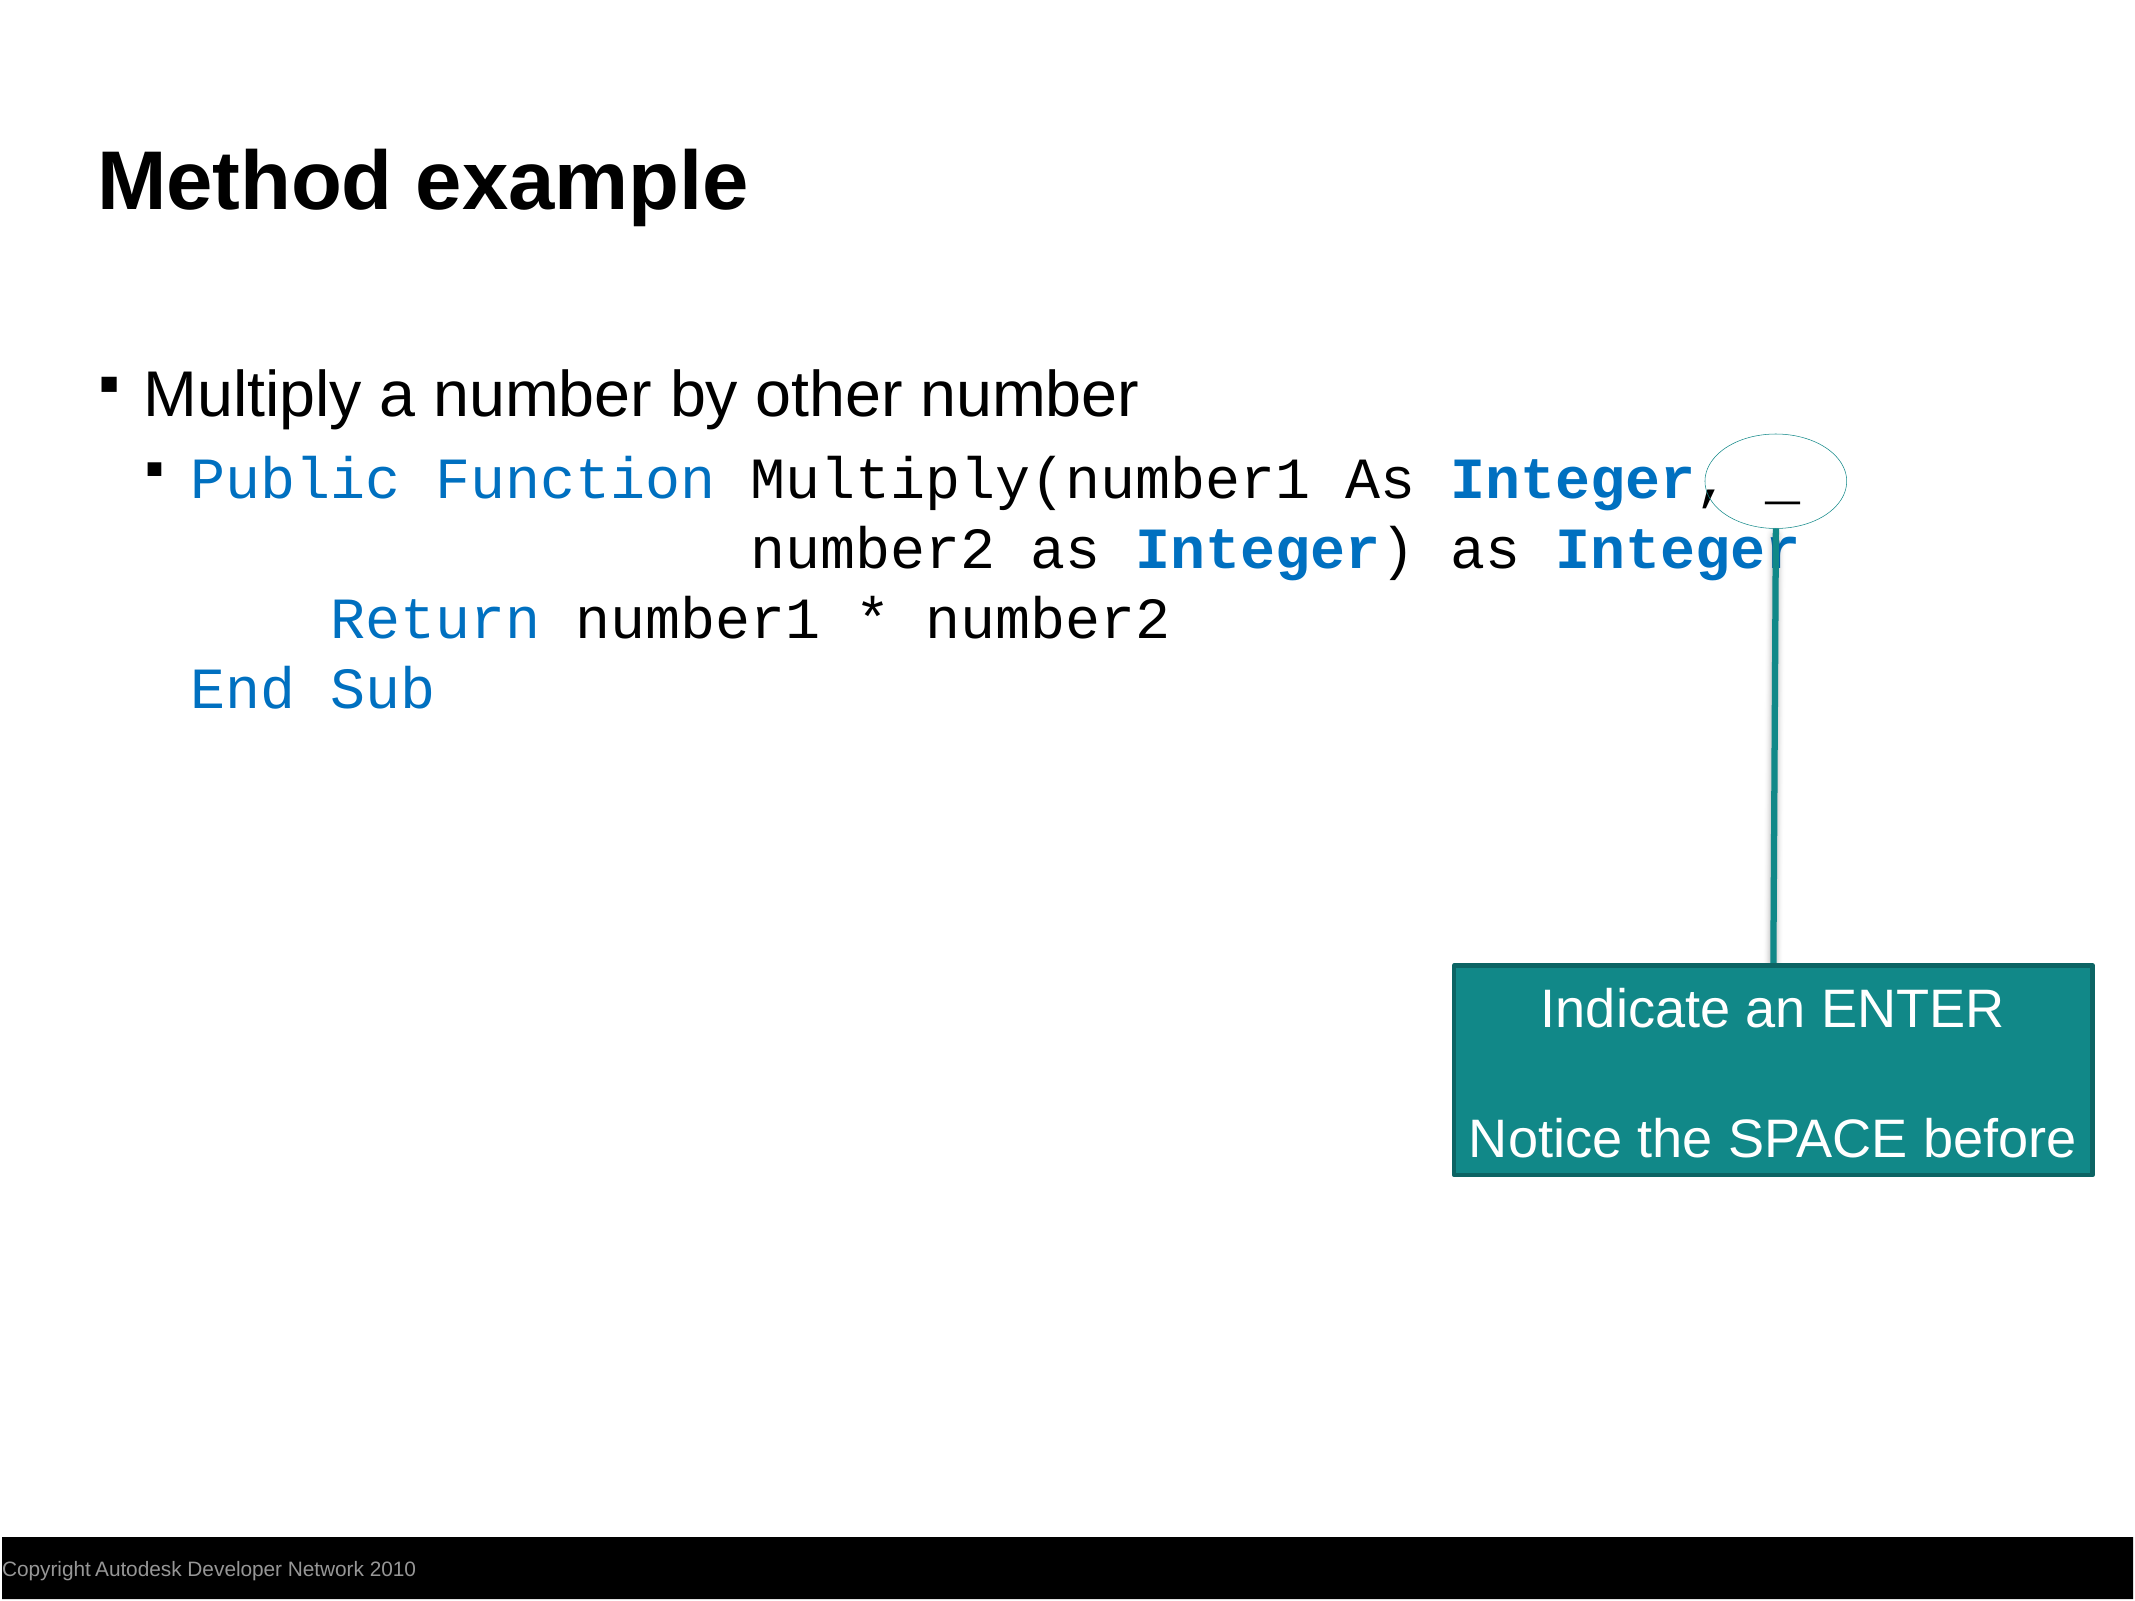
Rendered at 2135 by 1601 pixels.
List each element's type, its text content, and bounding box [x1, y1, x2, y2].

text_box [1702, 431, 1849, 531]
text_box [1773, 528, 1777, 966]
list Multiply a number by other number Public Function Multiply(number1 As Integer, _ number2 as Integer) as Integer Return number1 * number2 End Sub [96, 351, 2028, 1452]
title Method example [96, 59, 2028, 293]
text_box Indicate an ENTER Notice the SPACE before [1452, 963, 2095, 1177]
